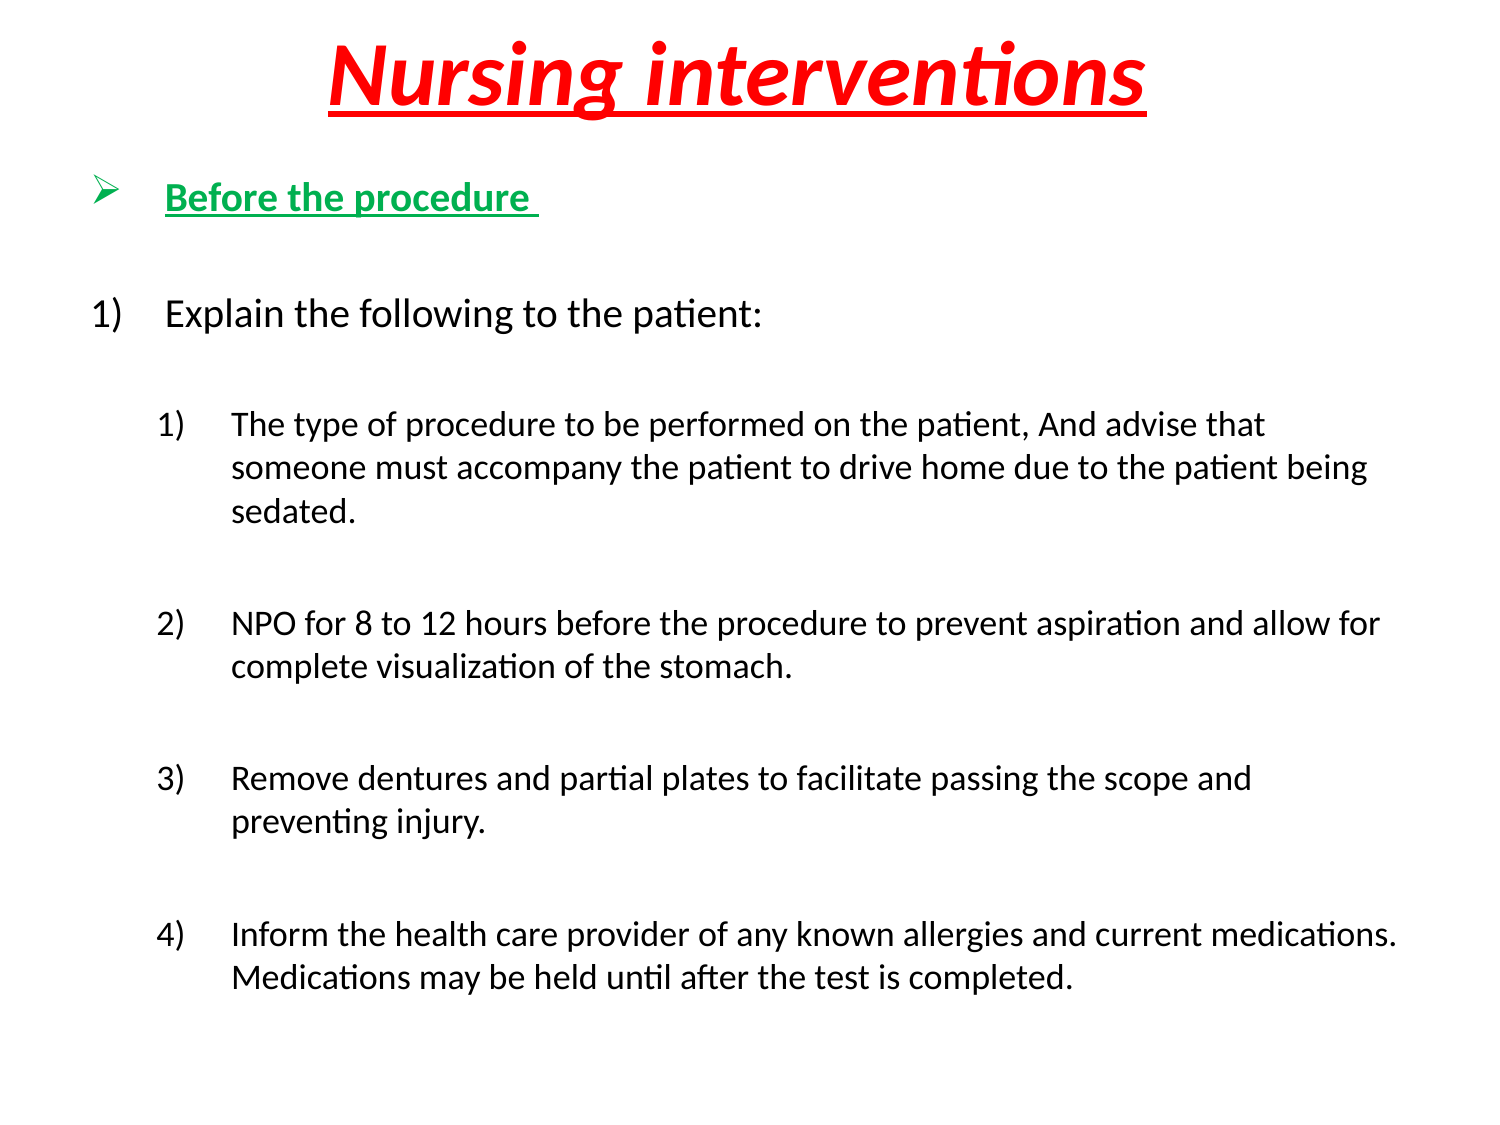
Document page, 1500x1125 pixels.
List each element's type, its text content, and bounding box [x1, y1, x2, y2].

title Nursing interventions [62, 0, 1413, 163]
list Before the procedure Explain the following to the patient: The type of procedure to be performed on the patient, And advise that someone must accompany the patient to drive home due to the patient being sedated. NPO for 8 to 12 hours before the procedure to prevent aspiration and allow for complete visualization of the stomach. Remove dentures and partial plates to facilitate passing the scope and preventing injury. Inform the health care provider of any known allergies and current medications. Medications may be held until after the test is completed. [75, 162, 1425, 1075]
